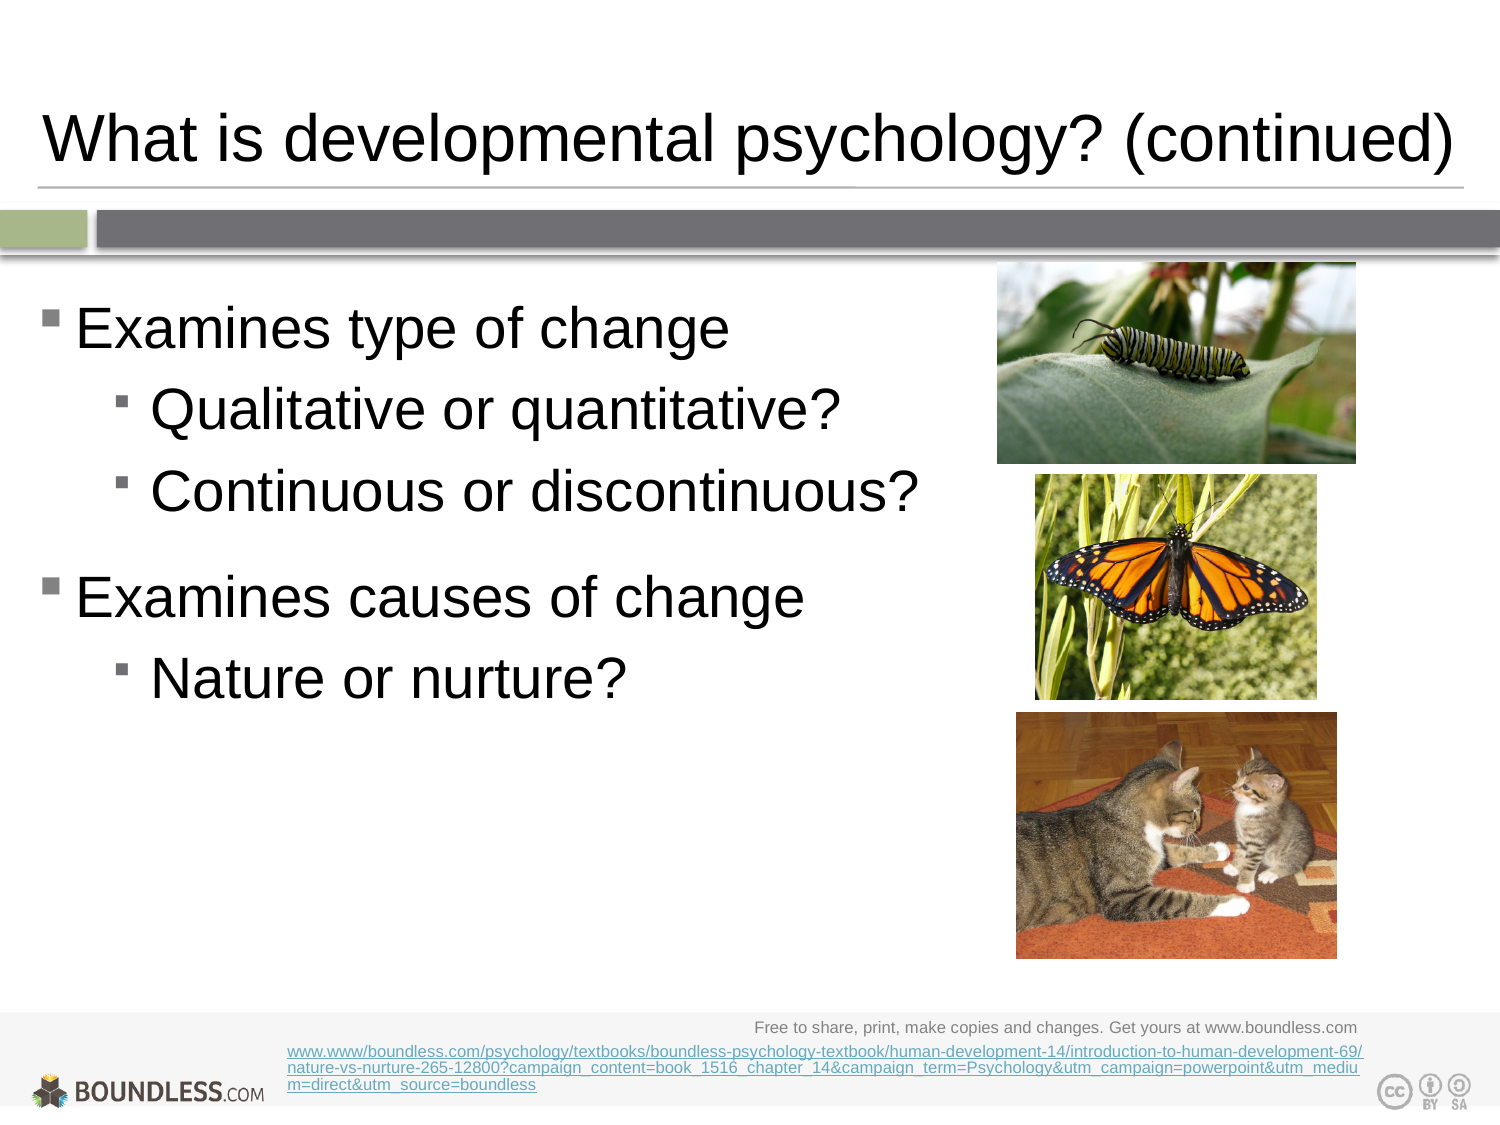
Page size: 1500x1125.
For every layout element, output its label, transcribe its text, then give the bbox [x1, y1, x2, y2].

text_box Free to share, print, make copies and changes. Get yours at www.boundless.com [650, 1016, 1359, 1040]
text_box www.www/boundless.com/psychology/textbooks/boundless-psychology-textbook/human-development-14/introduction-to-human-development-69/nature-vs-nurture-265-12800?campaign_content=book_1516_chapter_14&campaign_term=Psychology&utm_campaign=powerpoint&utm_medium=direct&utm_source=boundless [287, 1040, 1373, 1079]
picture [1015, 712, 1337, 959]
picture [1372, 1070, 1476, 1113]
text_box [0, 1012, 1500, 1107]
title What is developmental psychology? (continued) [37, 62, 1463, 175]
picture [1035, 474, 1318, 701]
picture [996, 262, 1356, 464]
picture [30, 1072, 265, 1109]
list Examines type of change Qualitative or quantitative? Continuous or discontinuous? Examines causes of change Nature or nurture? [37, 262, 1438, 1012]
